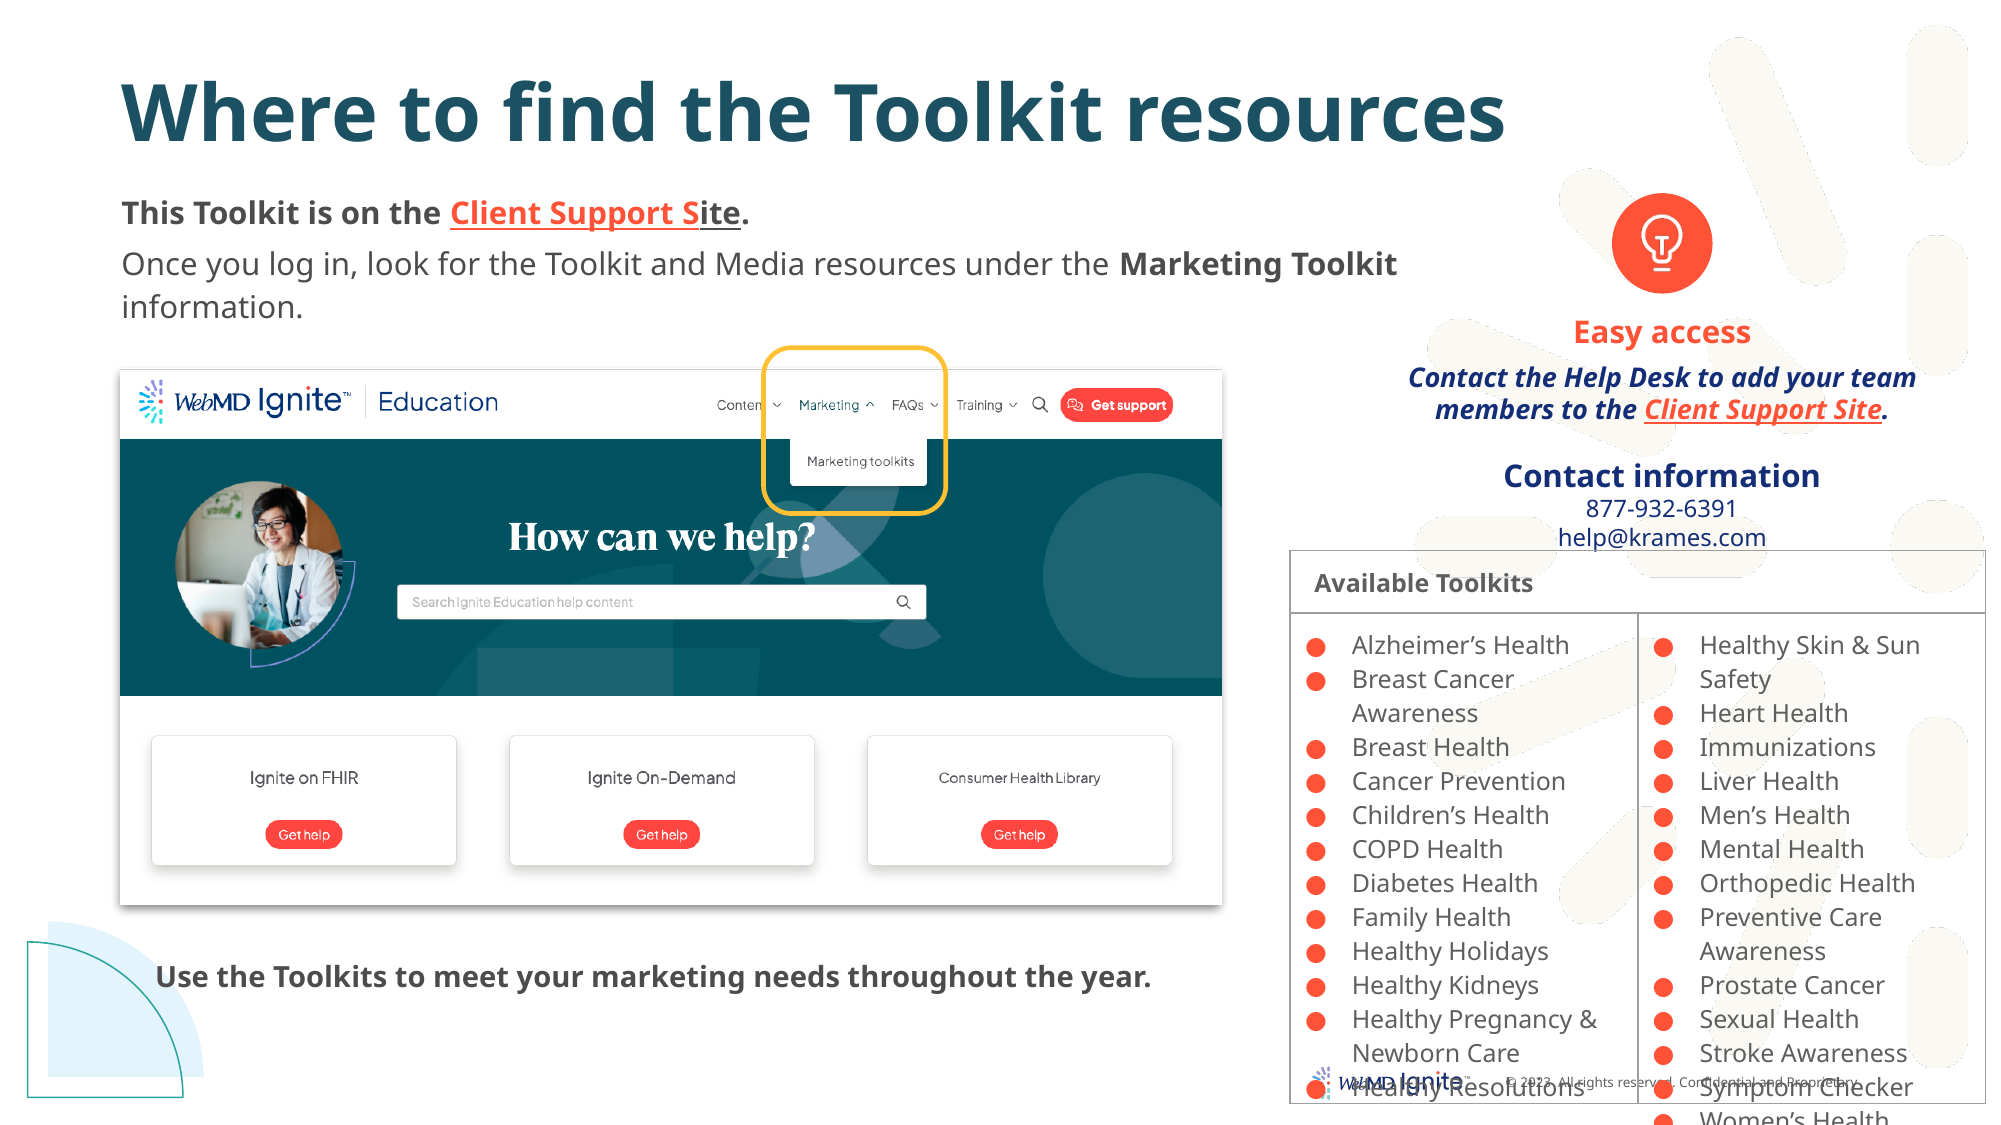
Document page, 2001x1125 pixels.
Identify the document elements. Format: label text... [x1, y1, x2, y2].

picture [120, 368, 1222, 905]
table_cell Alzheimer’s Health Breast Cancer Awareness Breast Health Cancer Prevention Children’s Health COPD Health Diabetes Health Family Health Healthy Holidays Healthy Kidneys Healthy Pregnancy & Newborn Care Healthy Resolutions [1291, 614, 1637, 1103]
table_cell Healthy Skin & Sun Safety Heart Health Immunizations Liver Health Men’s Health Mental Health Orthopedic Health Preventive Care Awareness Prostate Cancer Sexual Health Stroke Awareness Symptom Checker Women’s Health [1639, 614, 1985, 1103]
text_box This Toolkit is on the Client Support Site. [121, 187, 1353, 237]
text_box Once you log in, look for the Toolkit and Media resources under the Marketing Toolkit information. [121, 238, 1473, 325]
text_box Use the Toolkits to meet your marketing needs throughout the year. [141, 952, 1174, 994]
text_box Easy access Contact the Help Desk to add your team members to the Client Support Site. Contact information 877-932-6391 help@krames.com [1364, 297, 1961, 550]
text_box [1611, 192, 1713, 294]
text_box [765, 347, 945, 366]
title Where to find the Toolkit resources [121, 0, 1864, 166]
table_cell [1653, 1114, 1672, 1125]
table_header Available Toolkits [1291, 551, 1985, 612]
